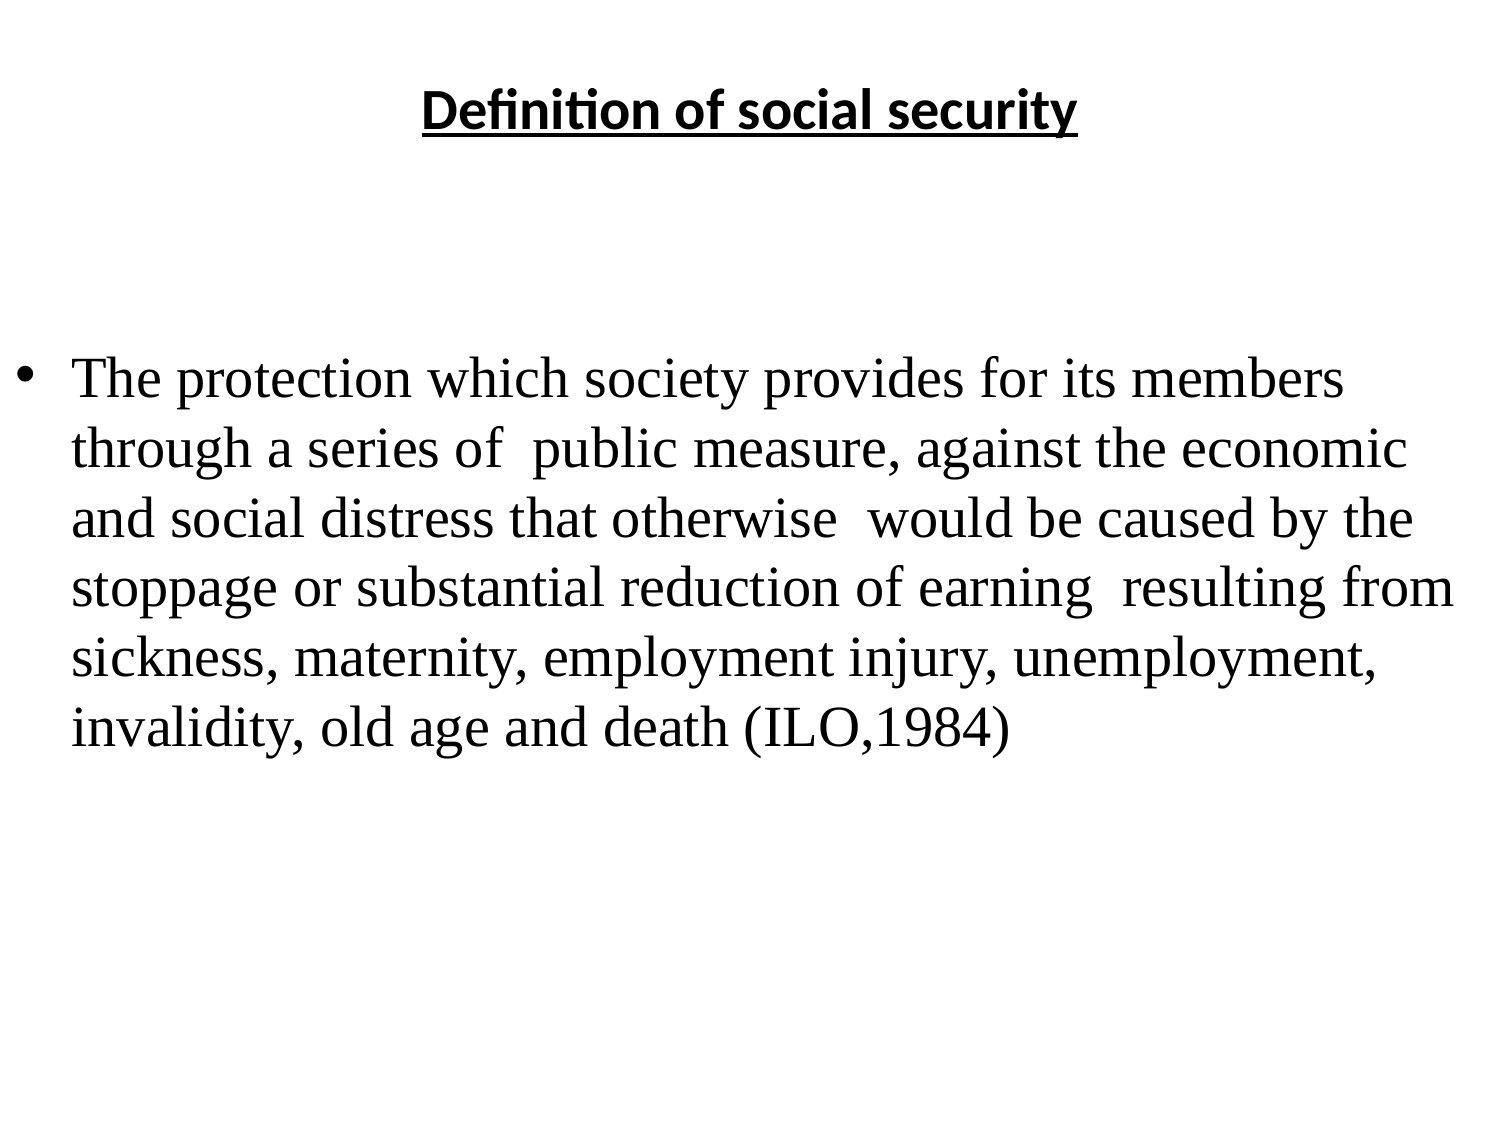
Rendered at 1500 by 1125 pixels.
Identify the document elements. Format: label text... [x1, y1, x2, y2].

title Definition of social security [0, 62, 1500, 149]
list The protection which society provides for its members through a series of public measure, against the economic and social distress that otherwise would be caused by the stoppage or substantial reduction of earning resulting from sickness, maternity, employment injury, unemployment, invalidity, old age and death (ILO,1984) [0, 149, 1500, 1125]
